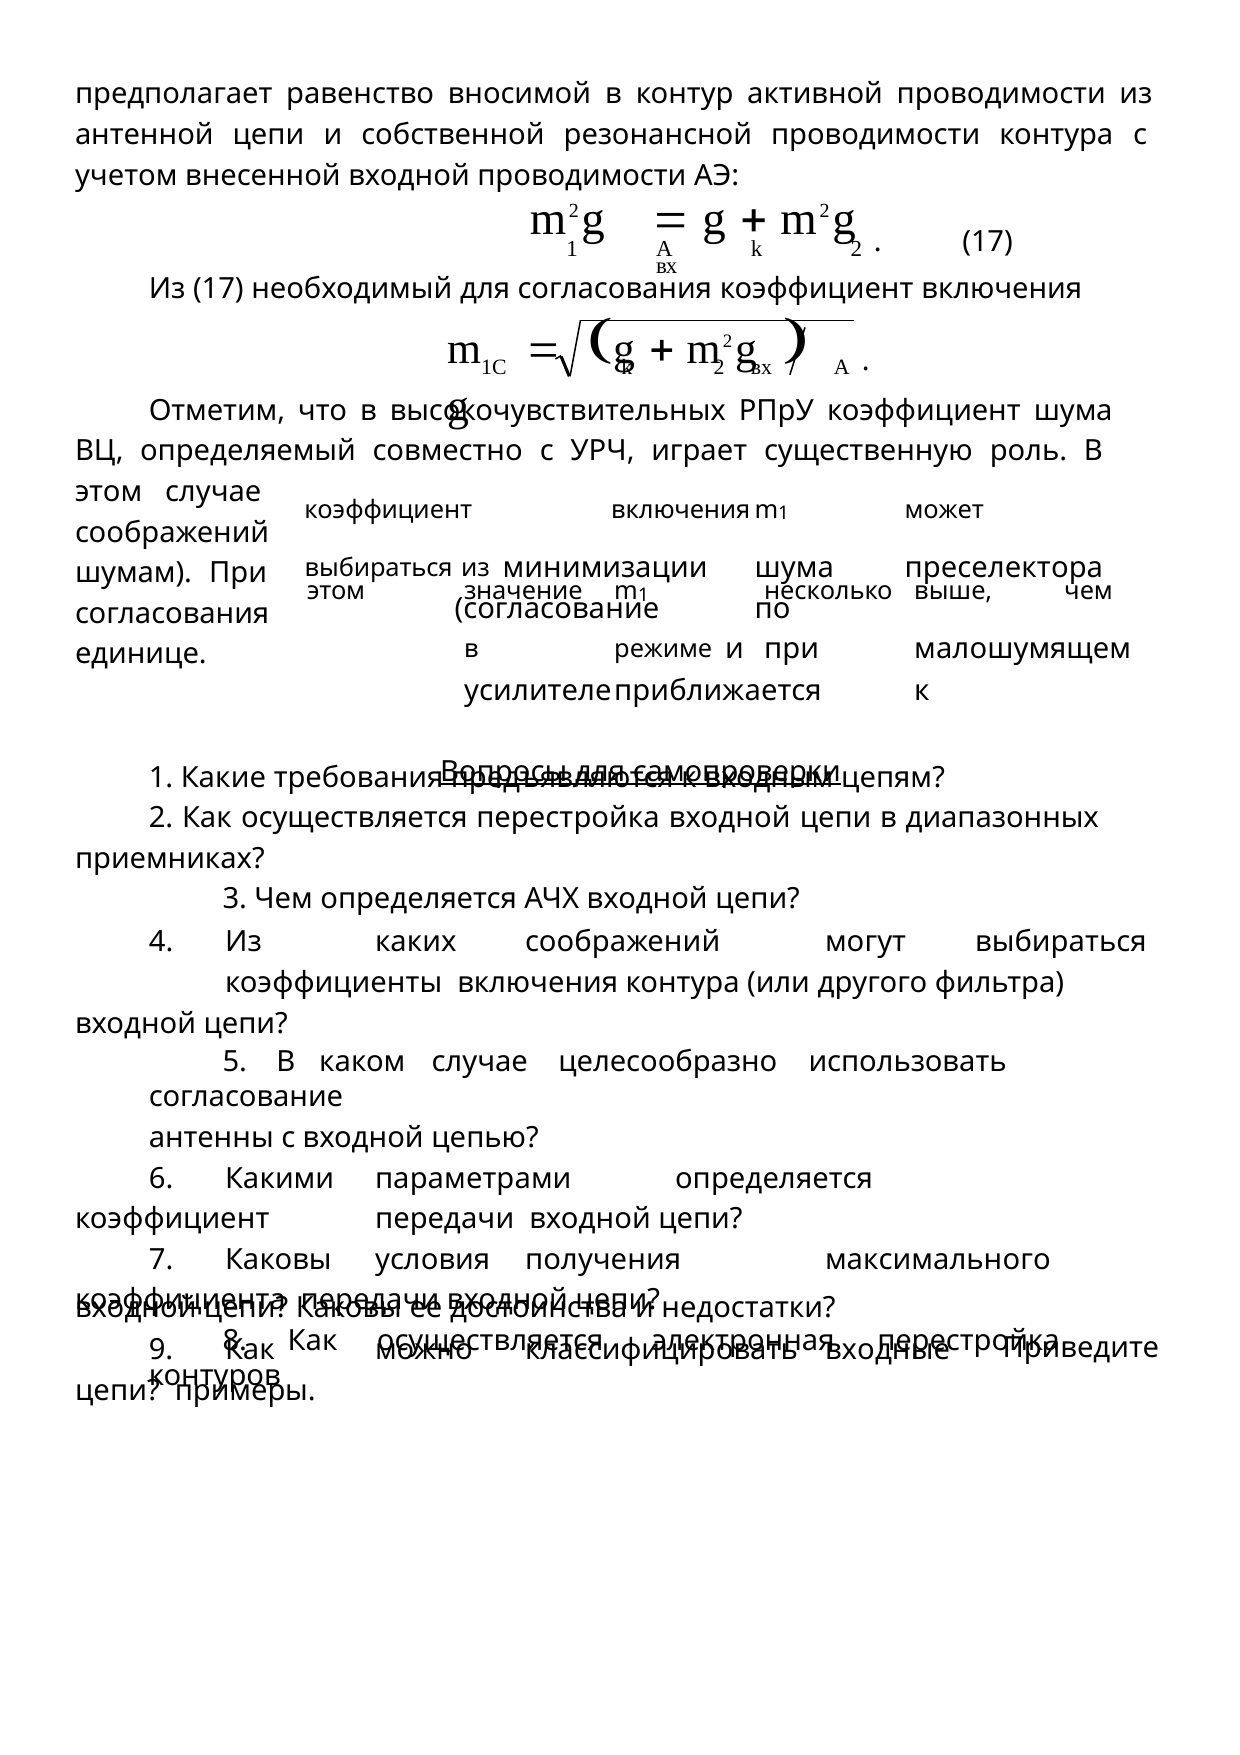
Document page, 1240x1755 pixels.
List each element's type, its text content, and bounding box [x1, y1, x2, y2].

text_box 1. Какие требования предъявляются к входным цепям? 2. Как осуществляется перестройка входной цепи в диапазонных приемниках? 3. Чем определяется АЧХ входной цепи? 4. Из каких соображений могут выбираться коэффициенты включения контура (или другого фильтра) входной цепи? 5. В каком случае целесообразно использовать согласование антенны с входной цепью? 6. Какими параметрами определяется коэффициент передачи входной цепи? 7. Каковы условия получения максимального коэффициента передачи входной цепи? 8. Как осуществляется электронная перестройка контуров [72, 750, 1168, 1392]
text_box m2g  g  m2g 1 A k 2 вх [519, 195, 871, 267]
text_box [554, 319, 855, 379]
text_box Из (17) необходимый для согласования коэффициент включения [146, 267, 1152, 305]
text_box Приведите [1000, 1326, 1167, 1364]
text_box предполагает равенство вносимой в контур активной проводимости из антенной цепи и собственной резонансной проводимости контура с учетом внесенной входной проводимости АЭ: [72, 67, 1167, 191]
text_box . (17) [871, 220, 1026, 258]
text_box . [859, 339, 875, 377]
text_box m  g  m2g  g [440, 298, 836, 383]
text_box Отметим, что в высокочувствительных РПрУ коэффициент шума ВЦ, определяемый совместно с УРЧ, играет существенную роль. В [72, 383, 1167, 467]
text_box коэффициент включения m1 может выбираться из минимизации шума преселектора (согласование по [302, 468, 1168, 625]
text_box этом случае соображений шумам). При согласования единице. [72, 464, 285, 670]
text_box этом значение m1 несколько выше, чем в режиме и при малошумящем усилителе приближается к Вопросы для самопроверки [305, 550, 1168, 750]
text_box входной цепи? Каковы ее достоинства и недостатки? 9. Как можно классифицировать входные цепи? примеры. [72, 1280, 977, 1407]
